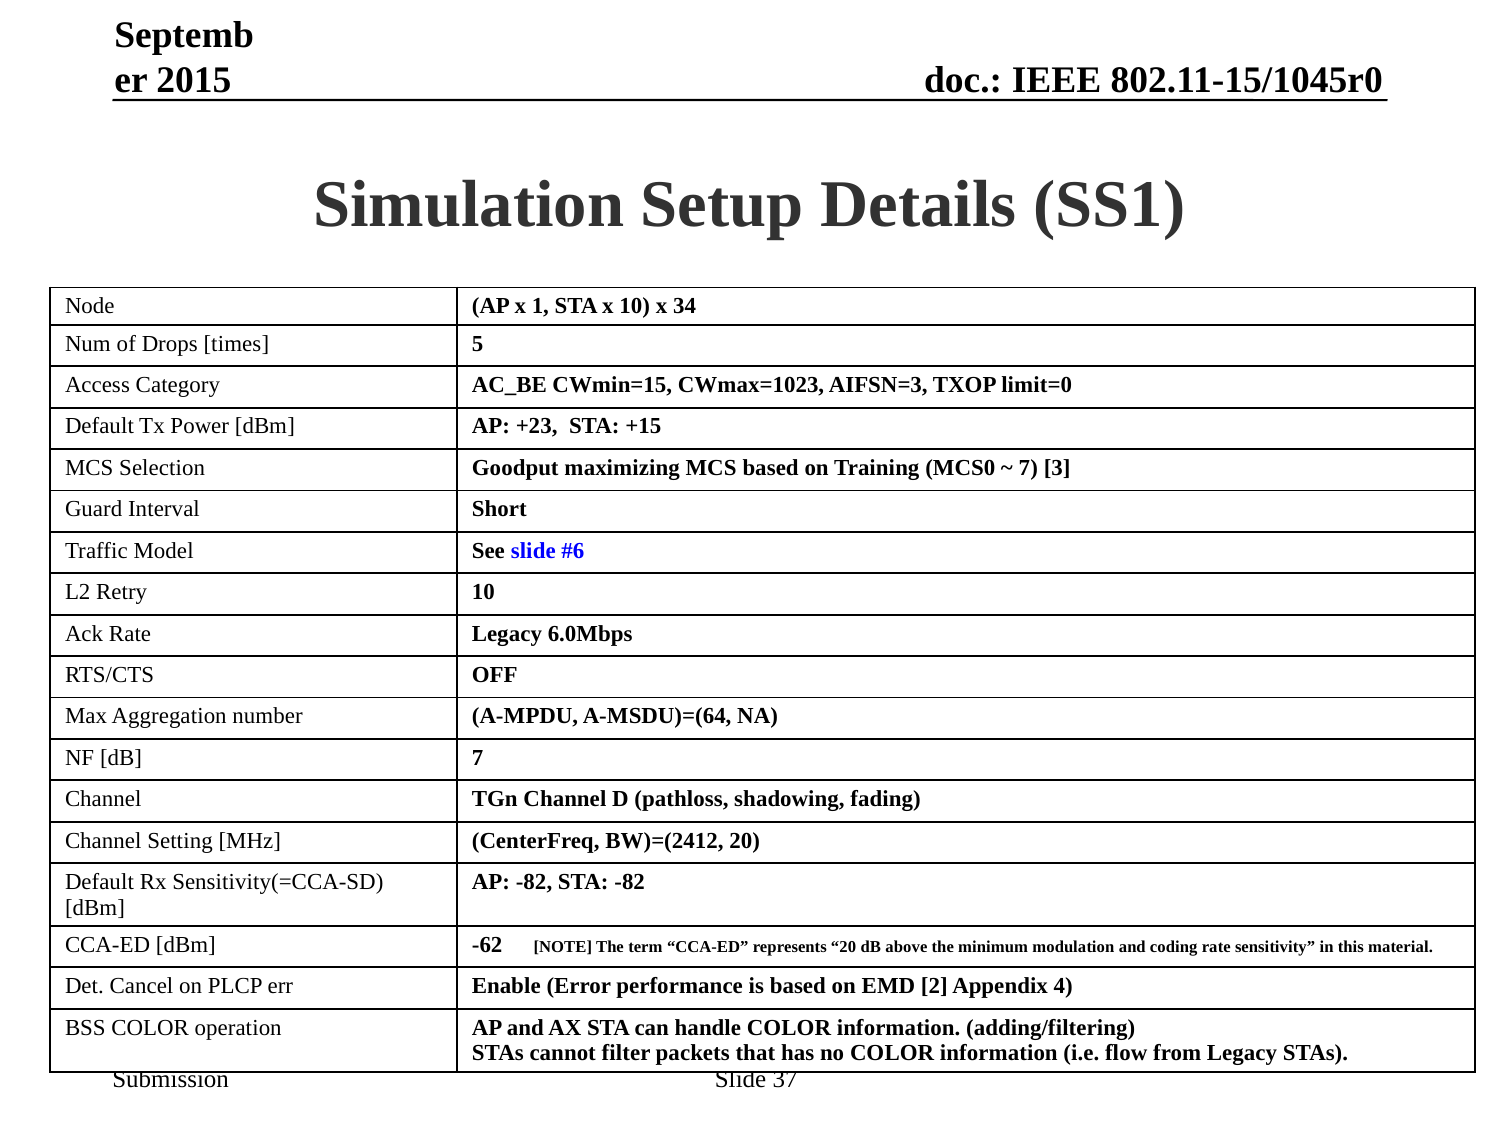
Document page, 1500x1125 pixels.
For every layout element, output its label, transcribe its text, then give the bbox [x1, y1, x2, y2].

table_cell 10 [458, 574, 1474, 614]
table_cell MCS Selection [51, 450, 456, 490]
table_cell See slide #6 [458, 533, 1474, 572]
table_cell Traffic Model [51, 533, 456, 572]
table_cell AP: -82, STA: -82 [458, 864, 1474, 925]
table_cell Default Tx Power [dBm] [51, 409, 456, 448]
table_cell Legacy 6.0Mbps [458, 616, 1474, 655]
table_cell AC_BE CWmin=15, CWmax=1023, AIFSN=3, TXOP limit=0 [458, 367, 1474, 407]
table_cell Access Category [51, 367, 456, 407]
slide_number Slide 37 [712, 1073, 800, 1093]
table_cell TGn Channel D (pathloss, shadowing, fading) [458, 781, 1474, 821]
table_cell RTS/CTS [51, 657, 456, 697]
table_header (AP x 1, STA x 10) x 34 [458, 288, 1474, 324]
table_cell 5 [458, 326, 1474, 365]
table_cell Det. Cancel on PLCP err [51, 968, 456, 1008]
table_cell AP: +23, STA: +15 [458, 409, 1474, 448]
table_cell AP and AX STA can handle COLOR information. (adding/filtering) STAs cannot filter packets that has no COLOR information (i.e. flow from Legacy STAs). [458, 1010, 1474, 1071]
table_cell Goodput maximizing MCS based on Training (MCS0 ~ 7) [3] [458, 450, 1474, 490]
table_cell CCA-ED [dBm] [51, 927, 456, 966]
table_cell OFF [458, 657, 1474, 697]
table_cell Max Aggregation number [51, 698, 456, 738]
table_cell (A-MPDU, A-MSDU)=(64, NA) [458, 698, 1474, 738]
table_cell BSS COLOR operation [51, 1010, 456, 1071]
table_cell L2 Retry [51, 574, 456, 614]
table_cell Default Rx Sensitivity(=CCA-SD)[dBm] [51, 864, 456, 925]
table_cell Channel Setting [MHz] [51, 823, 456, 862]
table_cell Guard Interval [51, 491, 456, 531]
title Simulation Setup Details (SS1) [112, 112, 1388, 287]
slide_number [114, 54, 270, 101]
table_cell Ack Rate [51, 616, 456, 655]
table_cell Short [458, 491, 1474, 531]
table_cell Enable (Error performance is based on EMD [2] Appendix 4) [458, 968, 1474, 1008]
table_cell -62 [NOTE] The term “CCA-ED” represents “20 dB above the minimum modulation and coding rate sensitivity” in this material. [458, 927, 1474, 966]
table_header Node [51, 288, 456, 324]
table_cell (CenterFreq, BW)=(2412, 20) [458, 823, 1474, 862]
table_cell 7 [458, 740, 1474, 779]
table_cell NF [dB] [51, 740, 456, 779]
table_cell Num of Drops [times] [51, 326, 456, 365]
table_cell Channel [51, 781, 456, 821]
